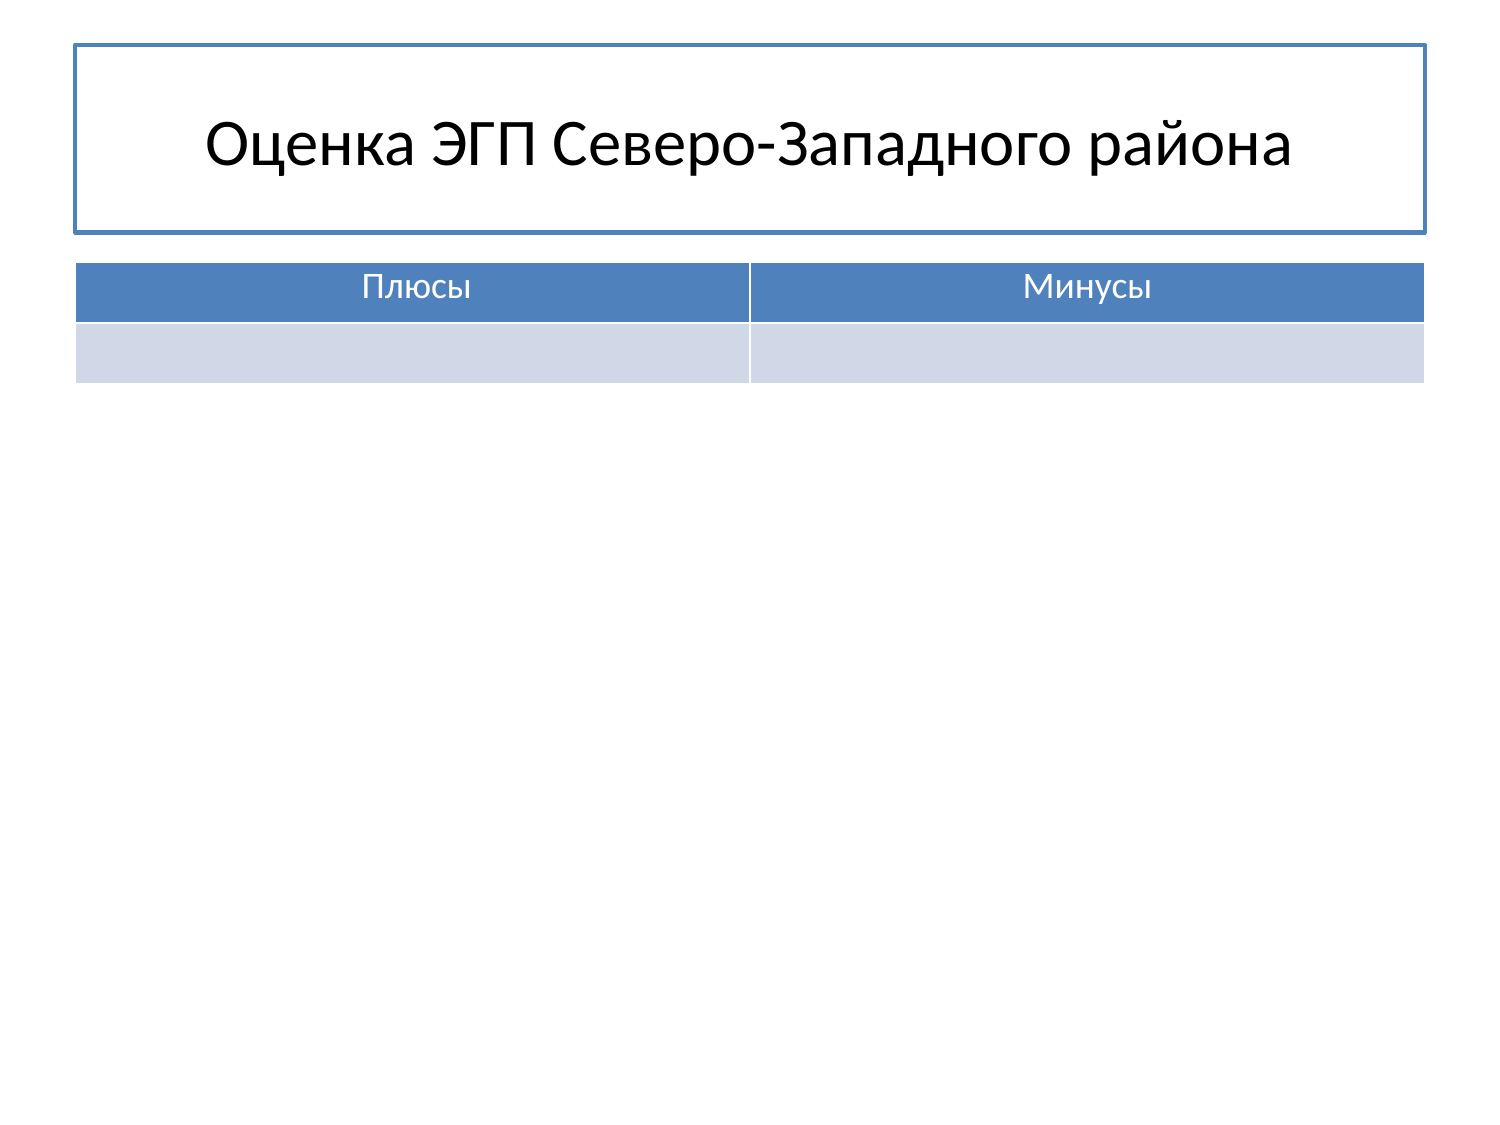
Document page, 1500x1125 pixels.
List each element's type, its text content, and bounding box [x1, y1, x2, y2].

title Оценка ЭГП Северо-Западного района [73, 43, 1427, 235]
table_header Минусы [751, 263, 1424, 322]
table_cell [751, 324, 1424, 383]
table_cell [76, 324, 749, 383]
table_header Плюсы [76, 263, 749, 322]
